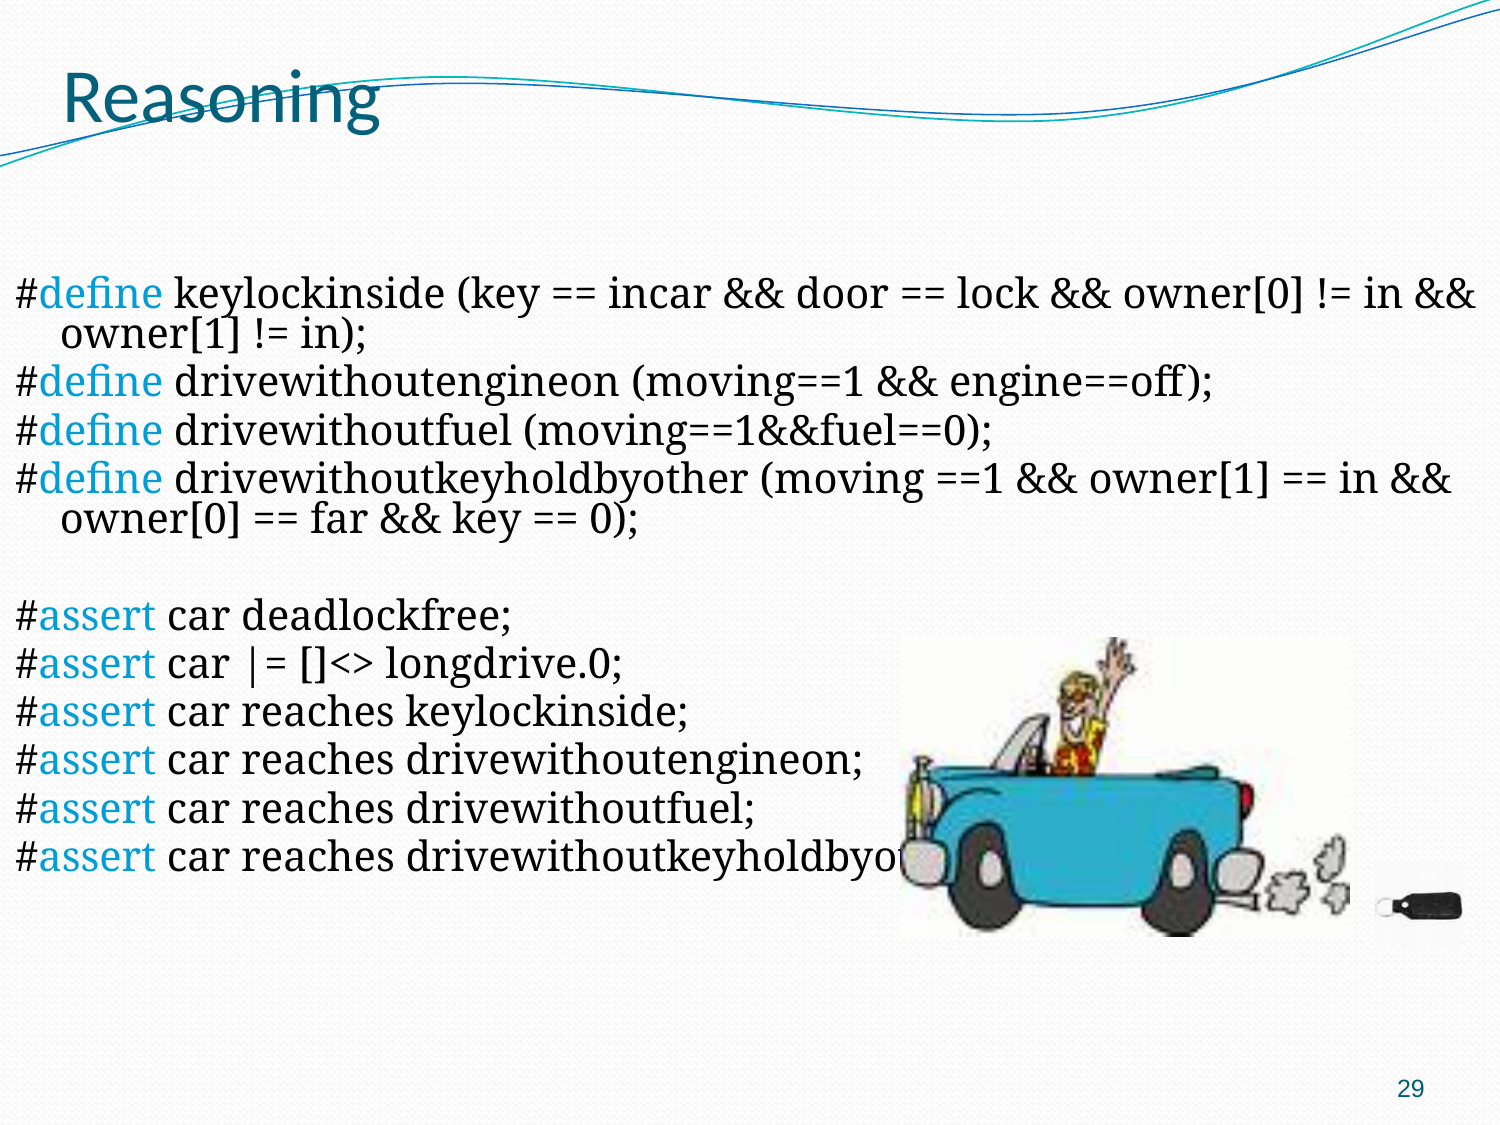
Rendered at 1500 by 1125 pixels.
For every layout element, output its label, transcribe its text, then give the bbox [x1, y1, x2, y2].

text_box [1367, 863, 1468, 962]
slide_number 29 [1299, 1042, 1425, 1103]
picture [1374, 862, 1463, 951]
list #define keylockinside (key == incar && door == lock && owner[0] != in && owner[1] != in); #define drivewithoutengineon (moving==1 && engine==off); #define drivewithoutfuel (moving==1&&fuel==0); #define drivewithoutkeyholdbyother (moving ==1 && owner[1] == in && owner[0] == far && key == 0); #assert car deadlockfree; #assert car |= []<> longdrive.0; #assert car reaches keylockinside; #assert car reaches drivewithoutengineon; #assert car reaches drivewithoutfuel; #assert car reaches drivewithoutkeyholdbyother; [0, 162, 1500, 1125]
title Reasoning [62, 37, 1413, 138]
text_box [892, 638, 1356, 947]
picture [899, 637, 1351, 937]
